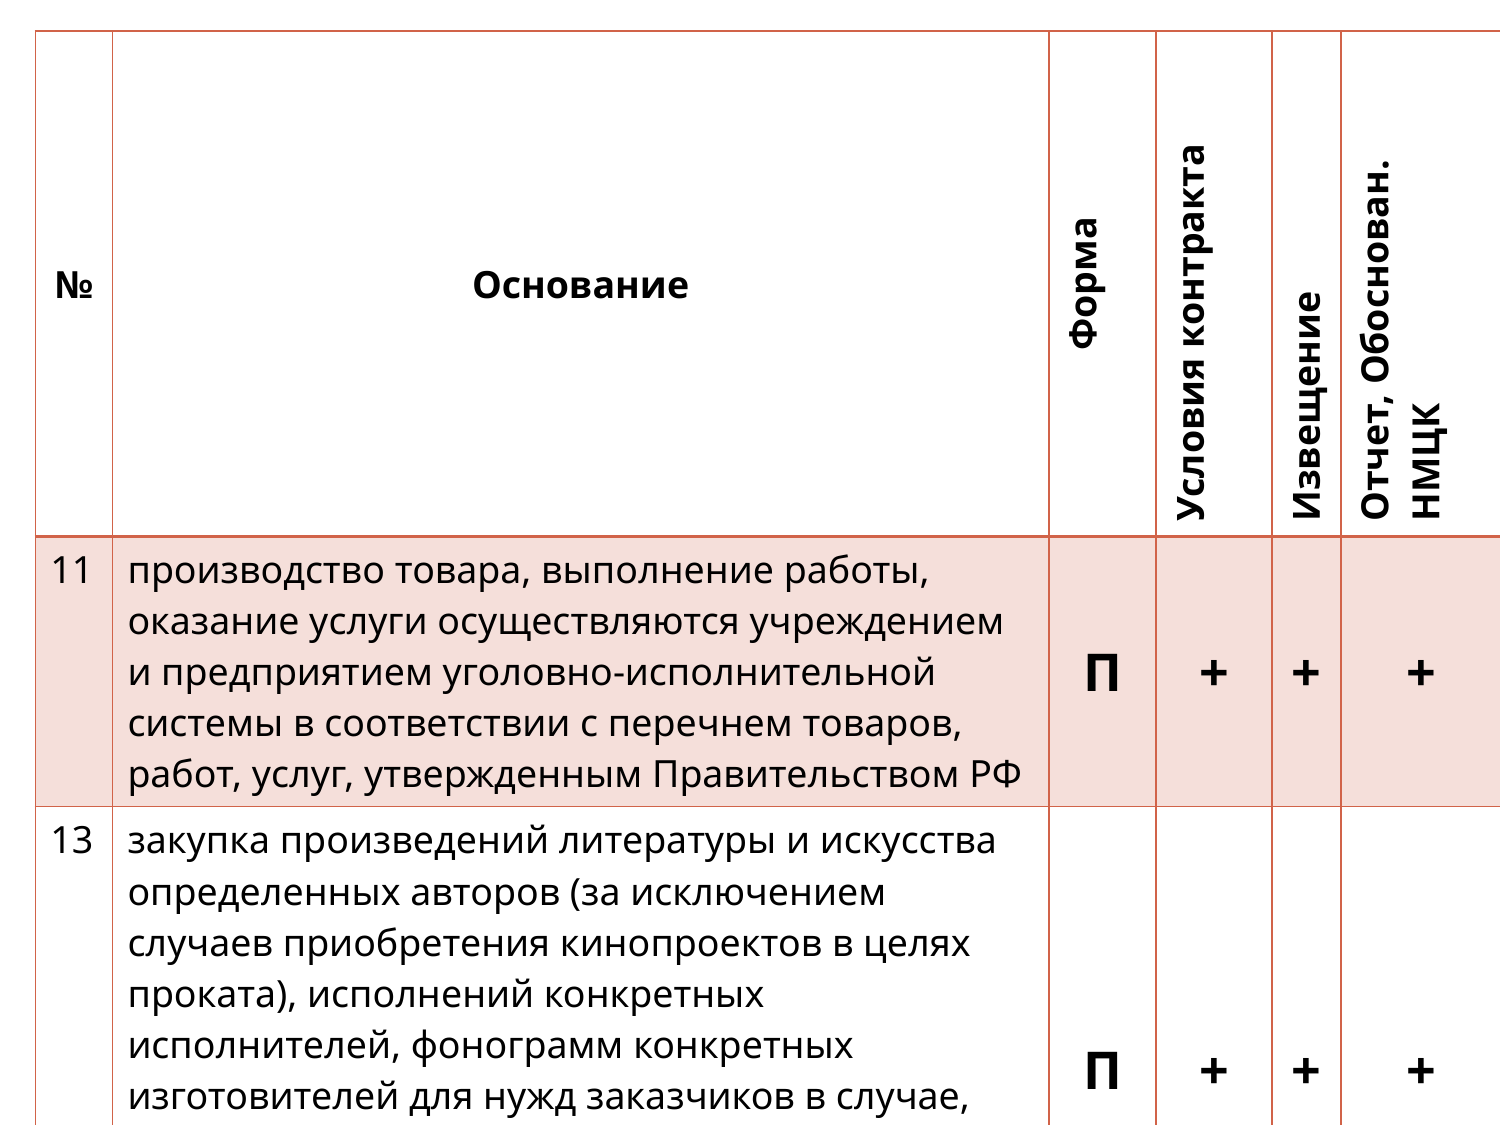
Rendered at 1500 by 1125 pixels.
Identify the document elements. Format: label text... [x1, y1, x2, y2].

table_cell 13 [36, 807, 112, 1125]
table_cell П [1050, 538, 1155, 806]
table_header Отчет, Обоснован. НМЦК [1342, 32, 1500, 535]
table_cell + [1157, 807, 1271, 1125]
table_cell + [1342, 538, 1500, 806]
table_cell + [1342, 807, 1500, 1125]
table_cell + [1273, 807, 1340, 1125]
table_header № [36, 32, 112, 535]
table_cell П [1050, 807, 1155, 1125]
table_header Извещение [1273, 32, 1340, 535]
table_header Основание [113, 32, 1048, 535]
table_cell + [1157, 538, 1271, 806]
table_cell 11 [36, 538, 112, 806]
table_cell + [1273, 538, 1340, 806]
table_header Форма [1050, 32, 1155, 535]
table_header Условия контракта [1157, 32, 1271, 535]
table_cell закупка произведений литературы и искусства определенных авторов (за исключением случаев приобретения кинопроектов в целях проката), исполнений конкретных исполнителей, фонограмм конкретных изготовителей для нужд заказчиков в случае, если единственному лицу принадлежат исключительные права или исключительные лицензии на такие произведения, исполнения, фонограммы [113, 807, 1048, 1125]
table_cell производство товара, выполнение работы, оказание услуги осуществляются учреждением и предприятием уголовно-исполнительной системы в соответствии с перечнем товаров, работ, услуг, утвержденным Правительством РФ [113, 538, 1048, 806]
